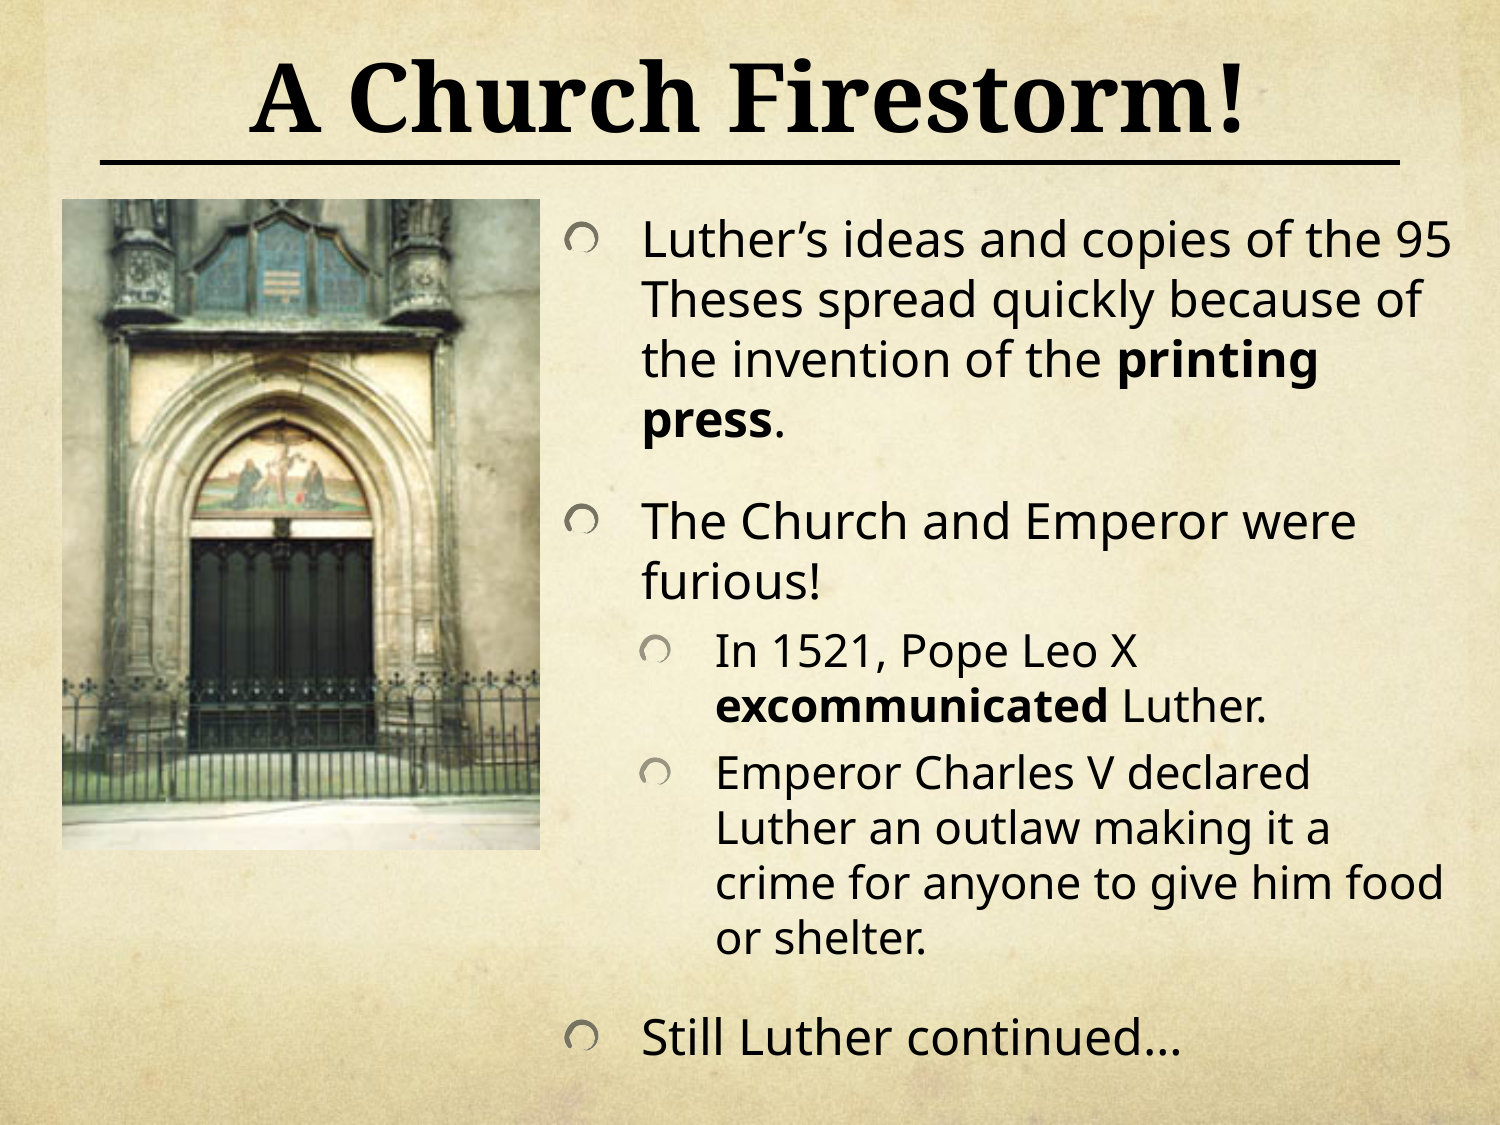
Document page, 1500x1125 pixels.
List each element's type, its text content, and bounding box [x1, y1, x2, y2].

picture [0, 0, 1500, 1125]
list Luther’s ideas and copies of the 95 Theses spread quickly because of the invention of the printing press. The Church and Emperor were furious! In 1521, Pope Leo X excommunicated Luther. Emperor Charles V declared Luther an outlaw making it a crime for anyone to give him food or shelter. Still Luther continued… [549, 200, 1475, 1100]
title A Church Firestorm! [75, 0, 1425, 188]
